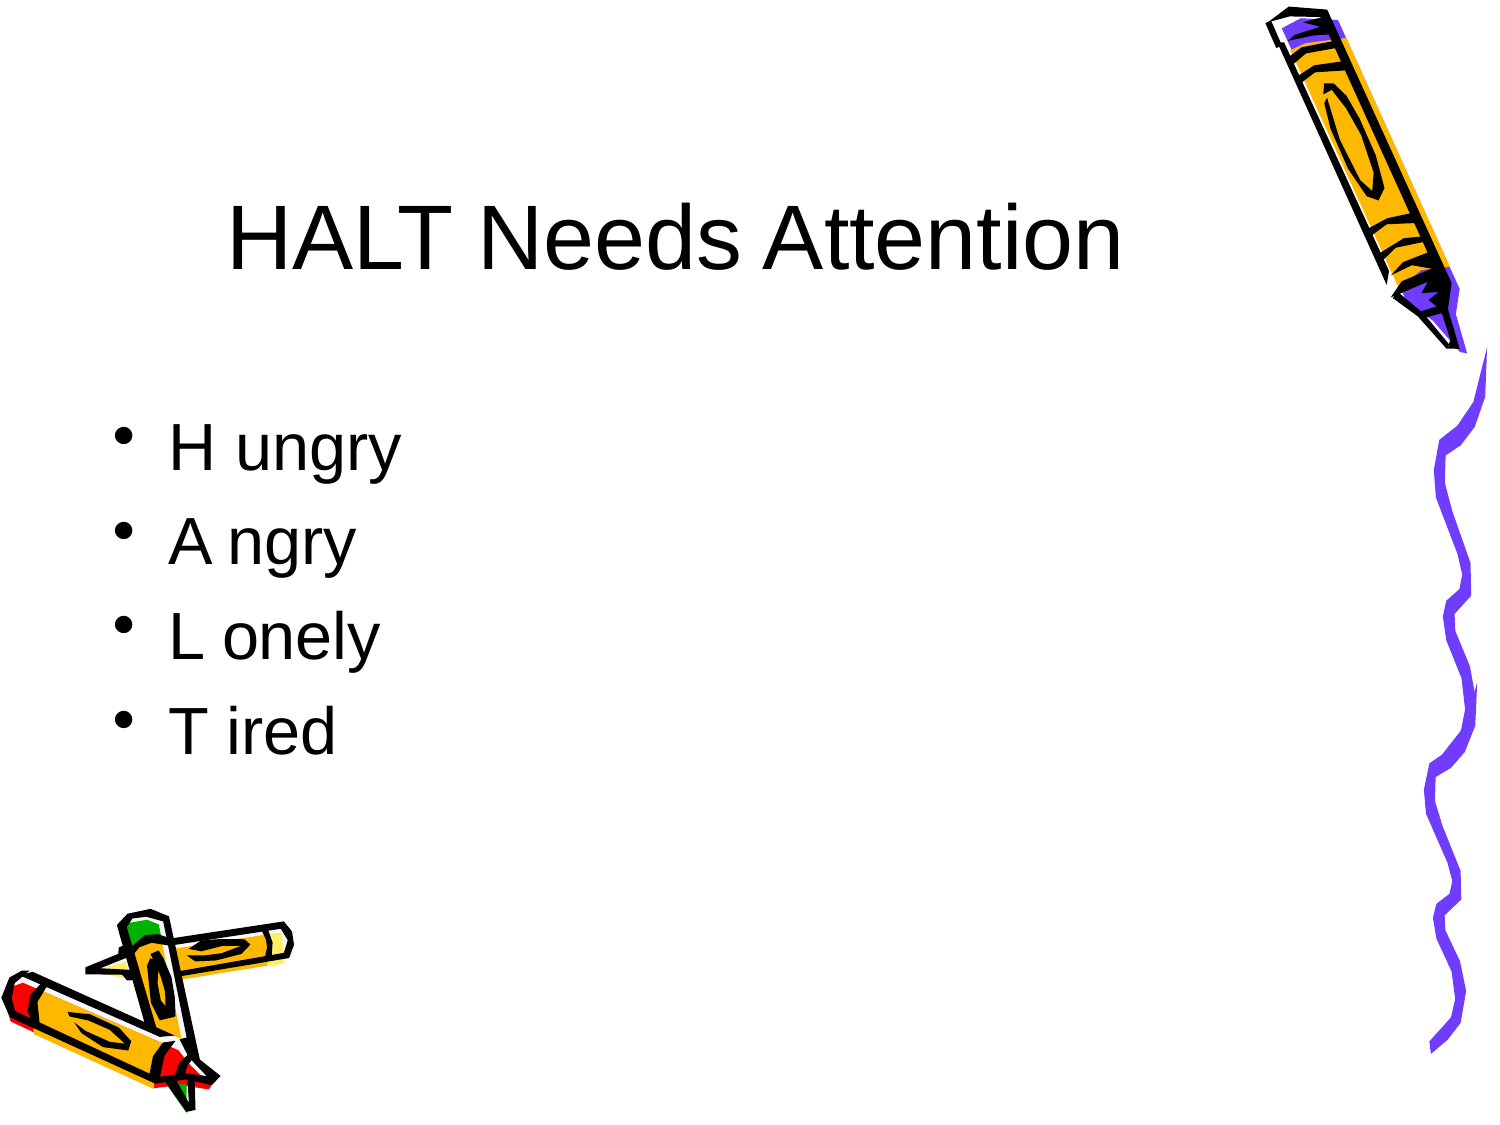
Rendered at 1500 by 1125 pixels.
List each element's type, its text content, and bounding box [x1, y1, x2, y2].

title HALT Needs Attention [111, 24, 1241, 288]
list H ungry A ngry L onely T ired [111, 403, 1376, 901]
